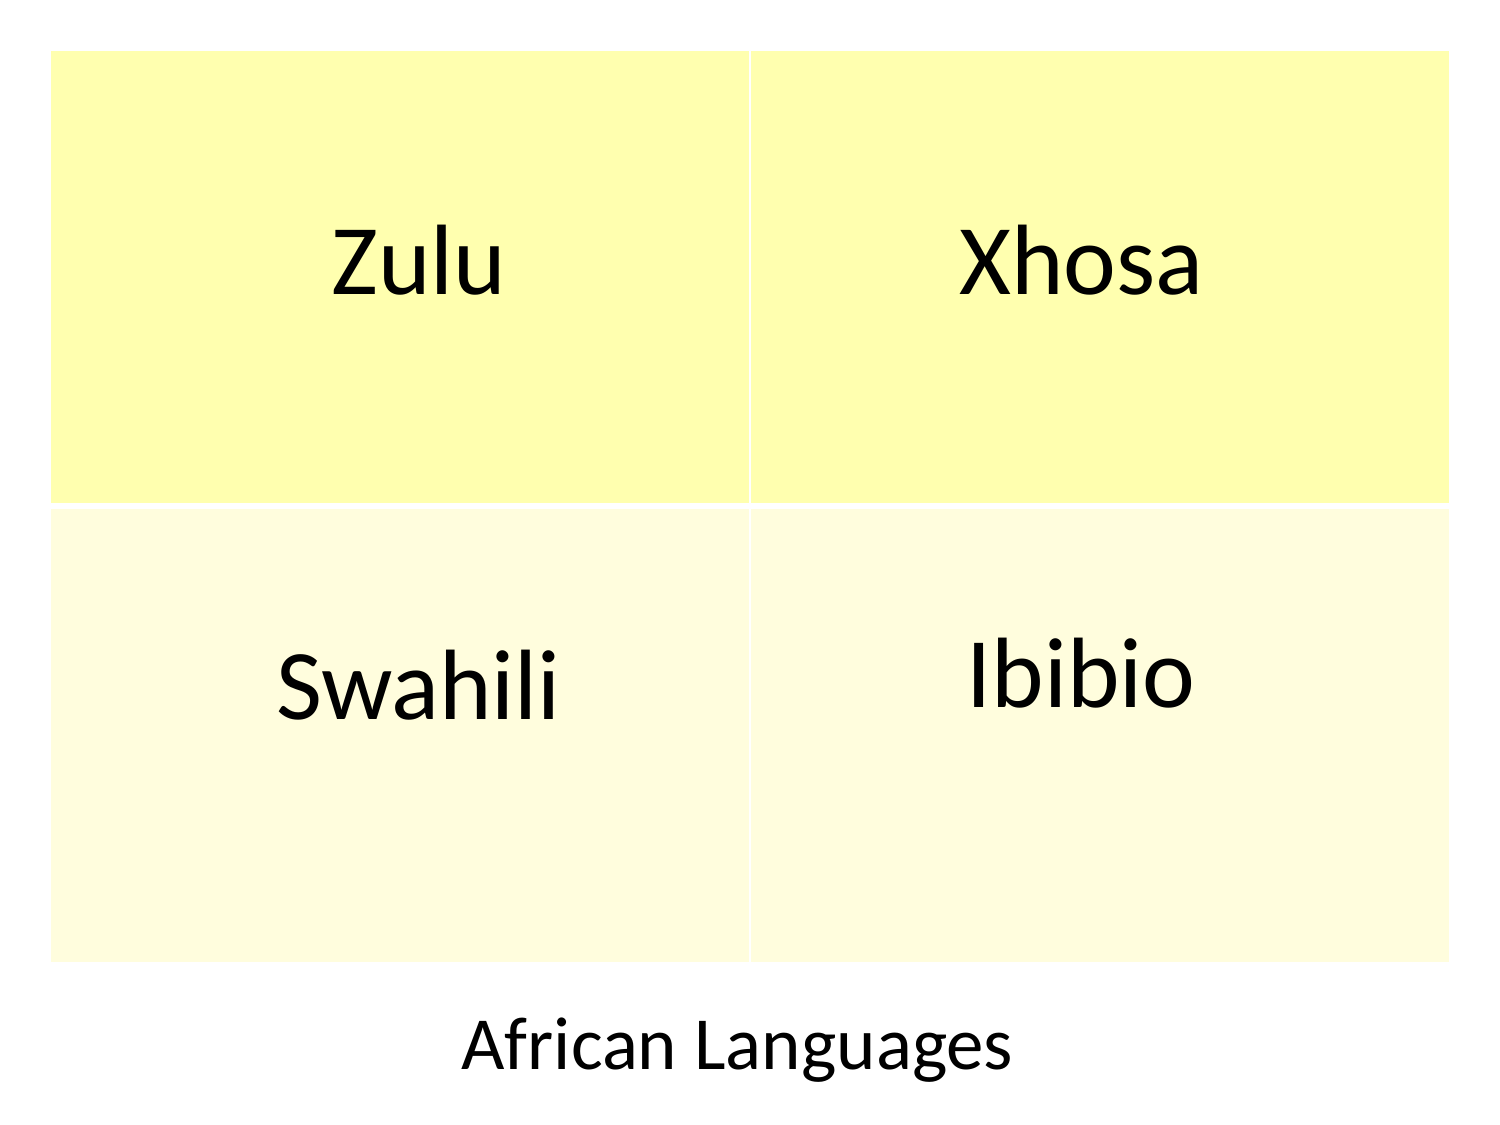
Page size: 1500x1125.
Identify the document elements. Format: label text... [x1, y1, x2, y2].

text_box Ibibio [800, 600, 1363, 735]
table_header [751, 51, 1449, 503]
text_box Xhosa [800, 187, 1363, 323]
text_box African Languages [137, 987, 1338, 1093]
table_cell [51, 509, 749, 962]
table_cell [751, 509, 1449, 962]
table_header [51, 51, 749, 503]
text_box Zulu [137, 187, 700, 323]
text_box Swahili [137, 612, 700, 748]
